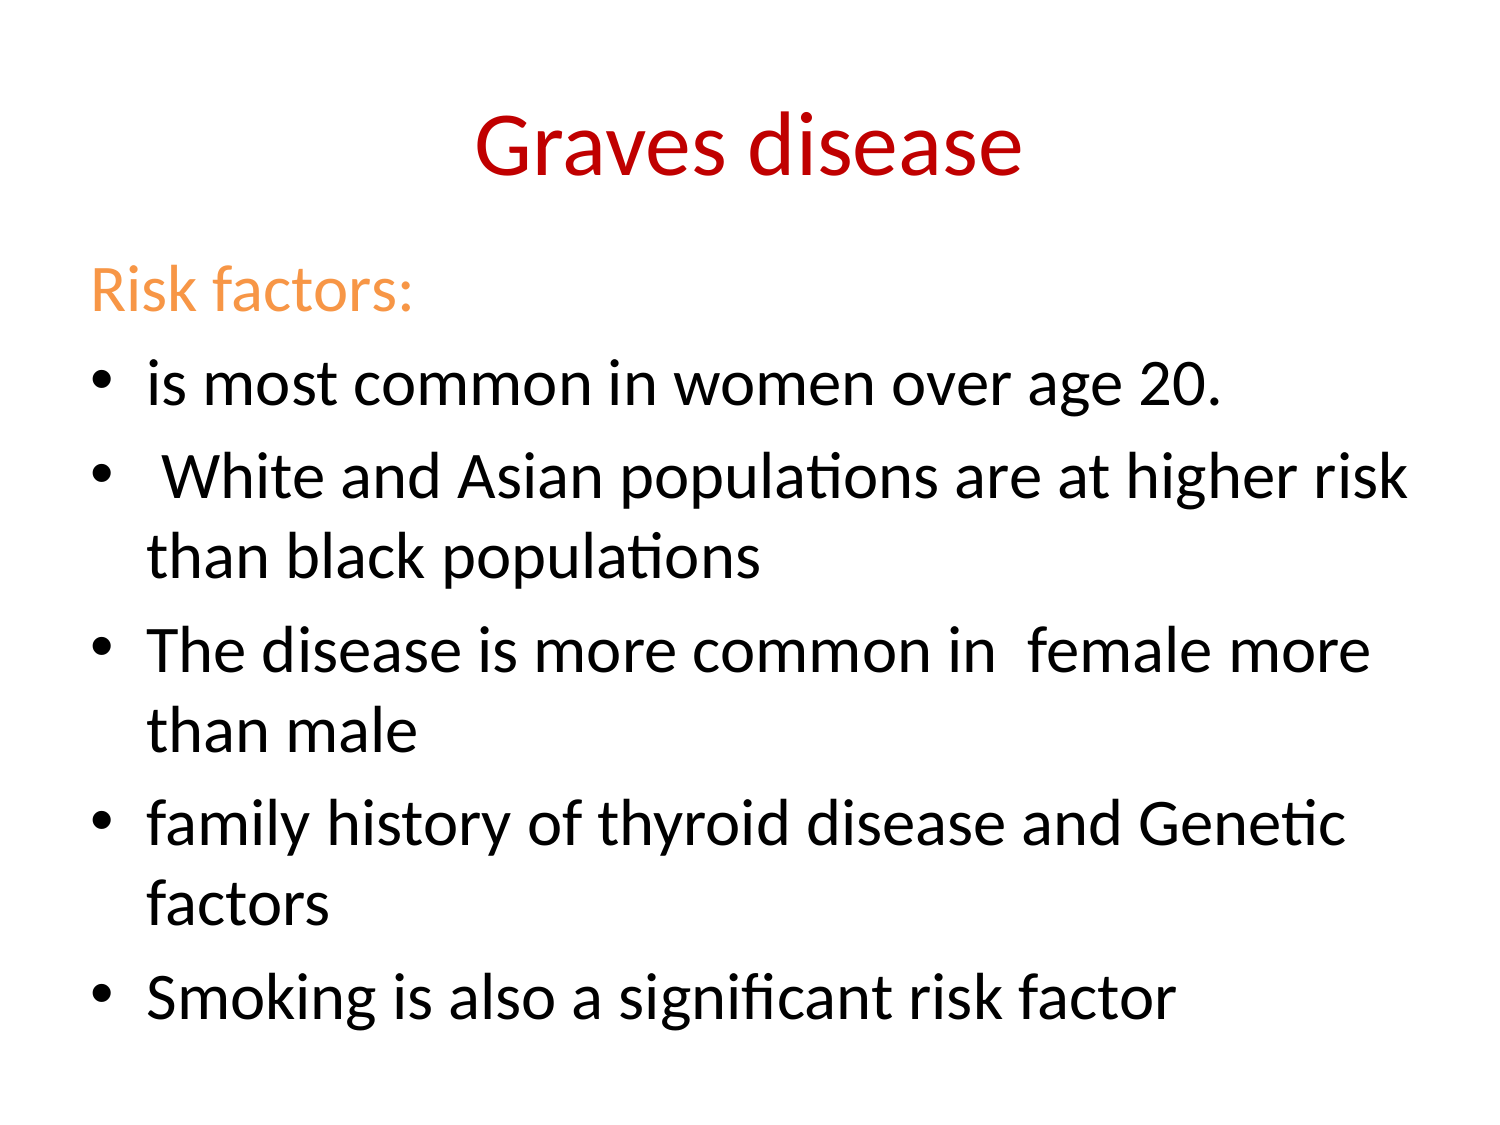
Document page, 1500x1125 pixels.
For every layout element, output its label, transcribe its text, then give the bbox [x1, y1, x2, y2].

list Risk factors: is most common in women over age 20. White and Asian populations are at higher risk than black populations The disease is more common in female more than male family history of thyroid disease and Genetic factors Smoking is also a significant risk factor [75, 237, 1425, 1075]
title Graves disease [75, 45, 1425, 233]
